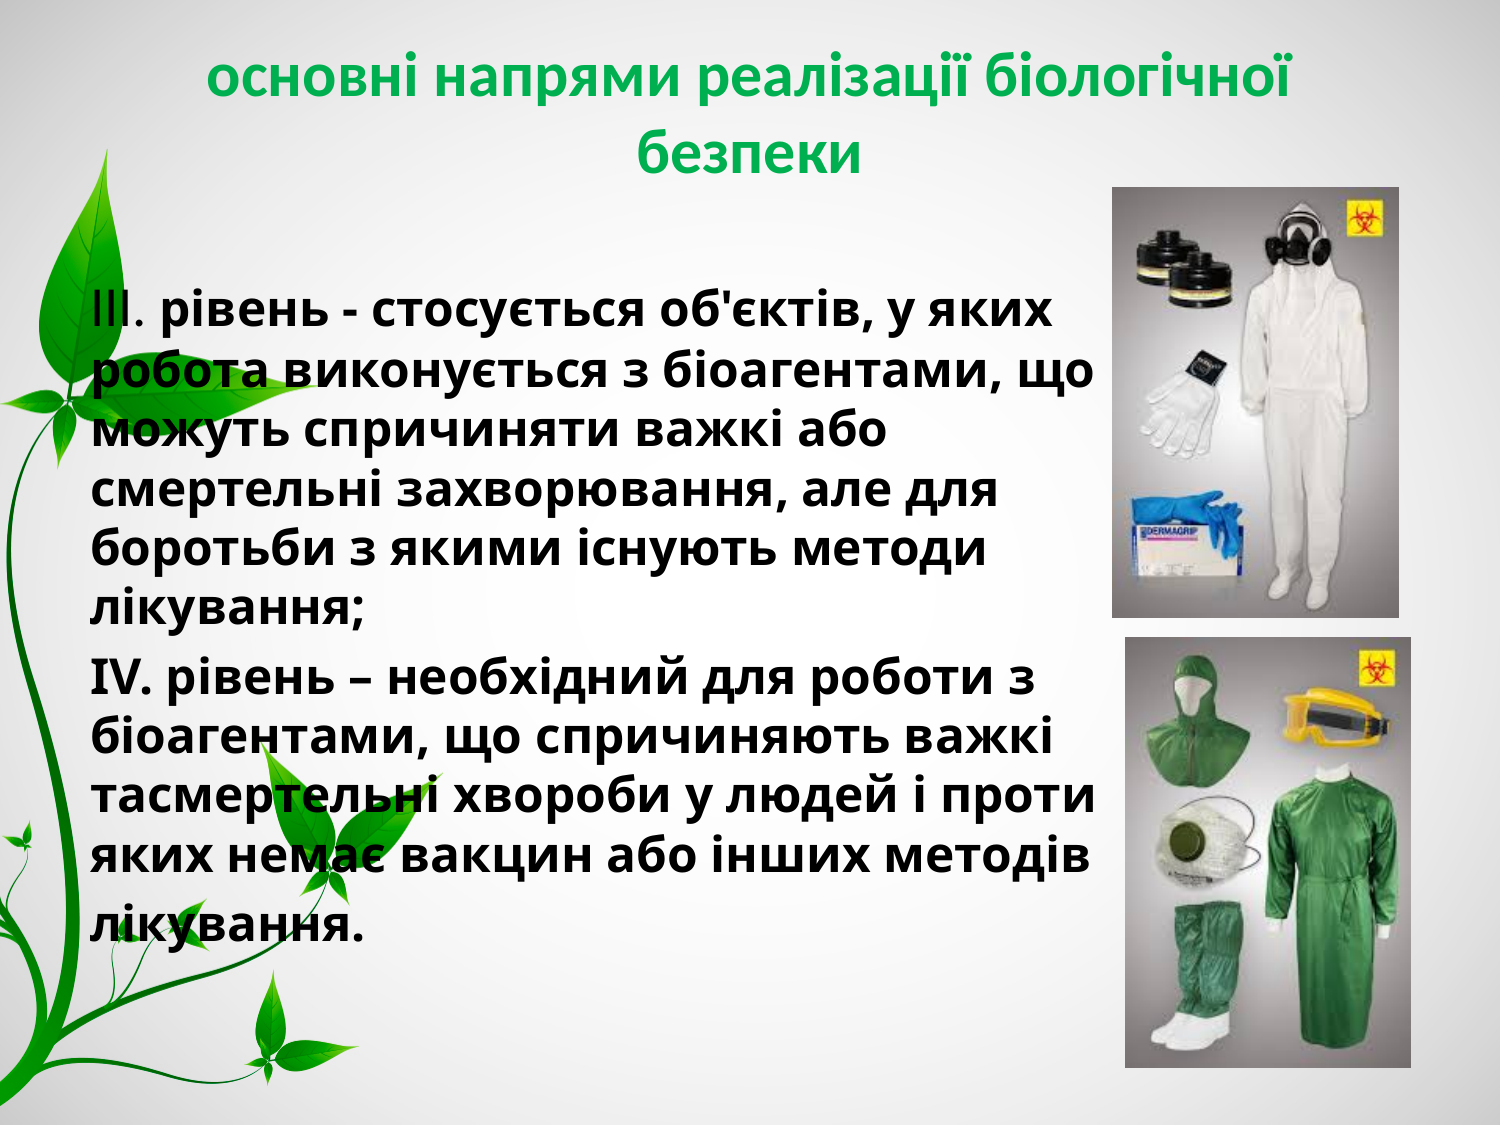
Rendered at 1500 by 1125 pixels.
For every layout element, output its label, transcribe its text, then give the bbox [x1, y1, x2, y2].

list ІІІ. рівень - стосується об'єктів, у яких робота виконується з біоагентами, що можуть спричиняти важкі або смертельні захворювання, але для боротьби з якими існують методи лікування; ІV. рівень – необхідний для роботи з біоагентами, що спричиняють важкі тасмертельні хвороби у людей і проти яких немає вакцин або інших методів лікування. [75, 262, 1113, 1005]
picture [0, 0, 1500, 1125]
title основні напрями реалізації біологічної безпеки [75, 24, 1425, 195]
